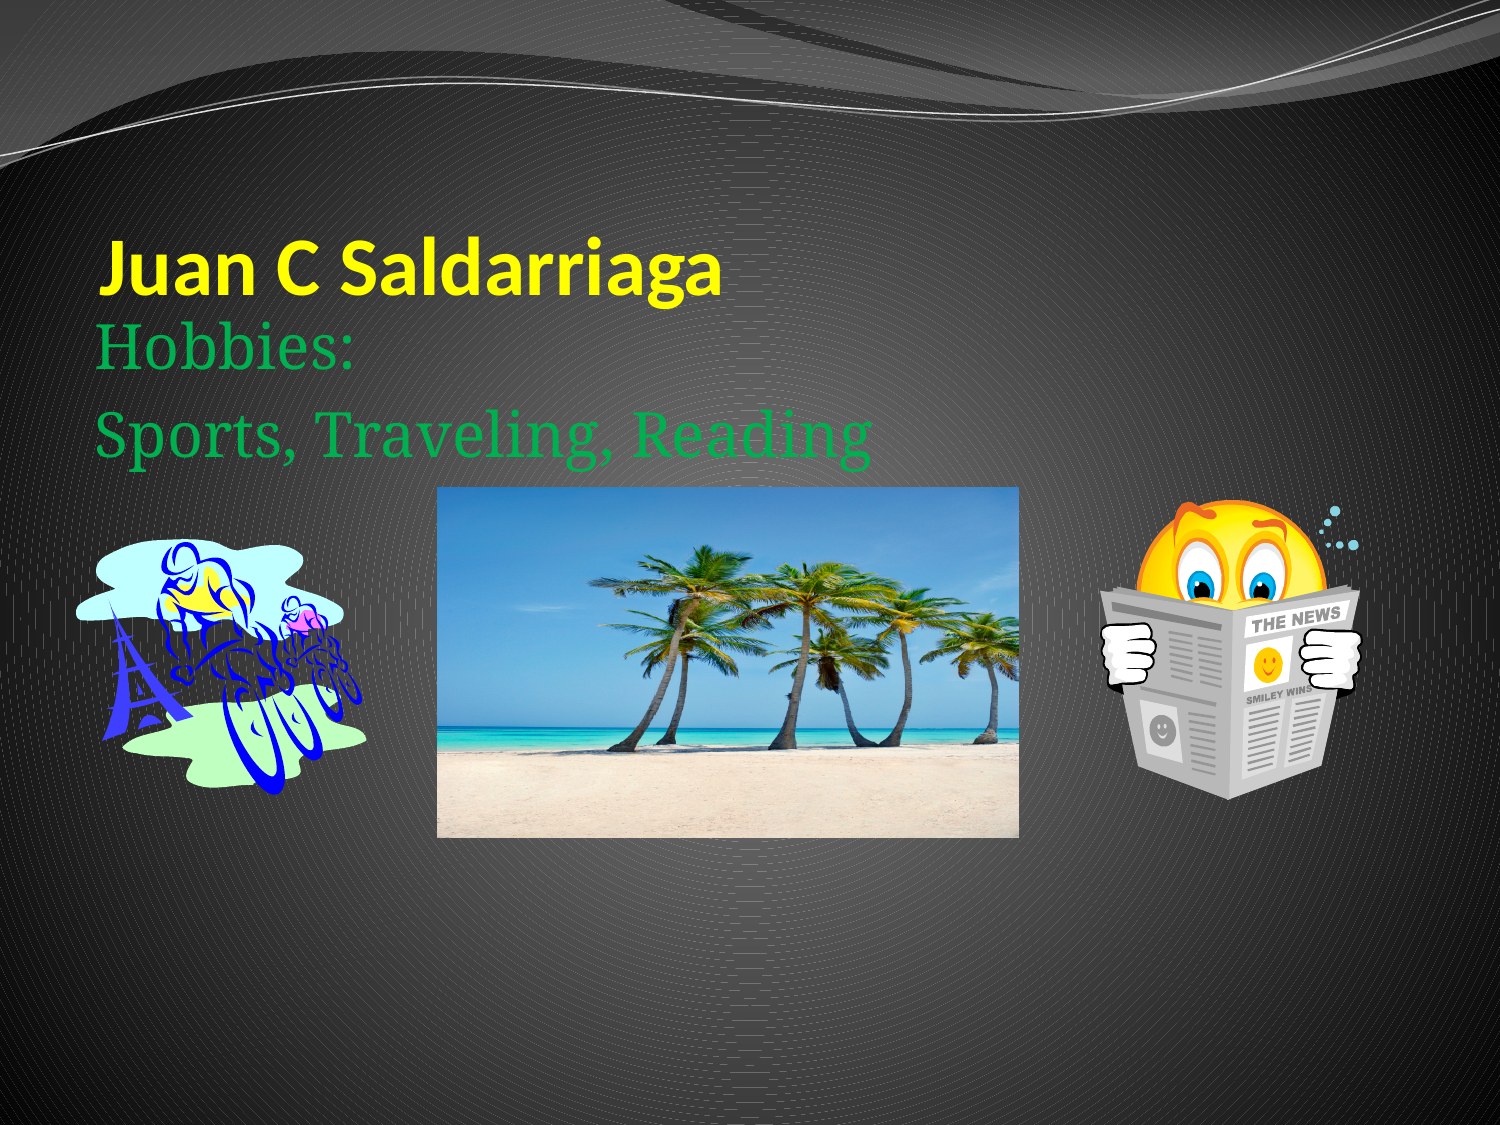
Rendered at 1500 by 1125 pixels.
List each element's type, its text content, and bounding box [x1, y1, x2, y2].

picture [74, 537, 371, 797]
picture [1099, 499, 1364, 801]
picture [437, 487, 1020, 838]
list Hobbies: Sports, Traveling, Reading [86, 299, 1362, 525]
title Juan C Saldarriaga [99, 149, 1362, 299]
